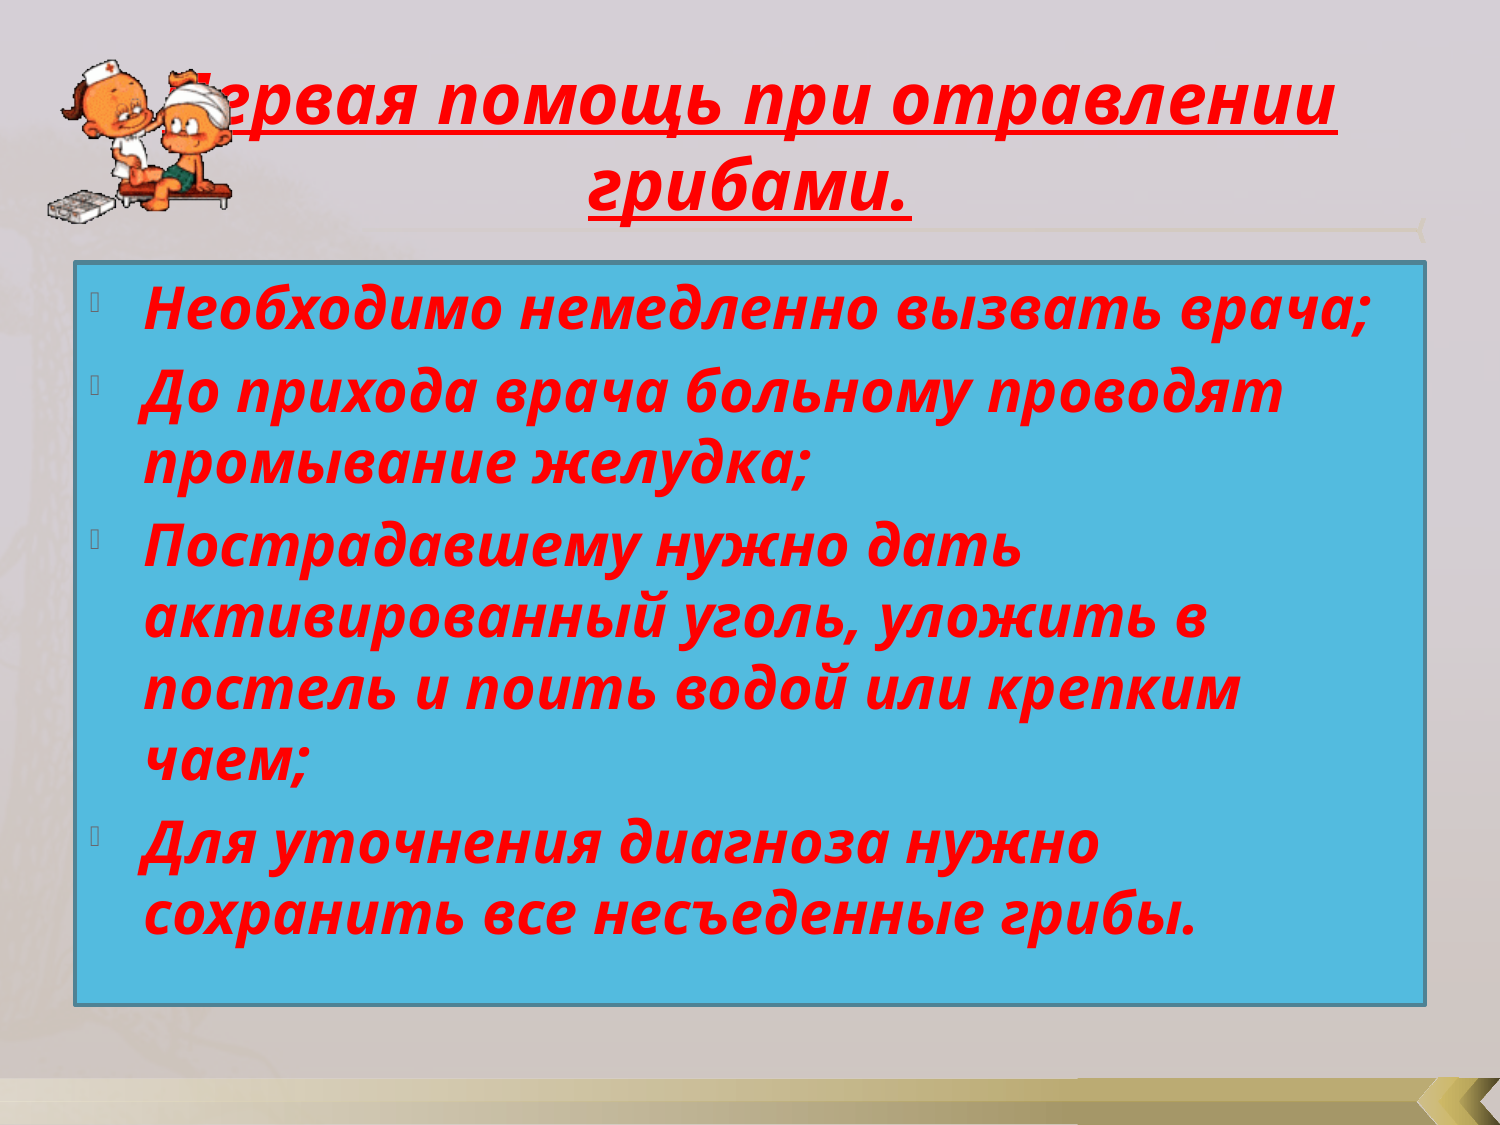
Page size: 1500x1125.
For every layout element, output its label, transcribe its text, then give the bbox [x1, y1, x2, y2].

list Необходимо немедленно вызвать врача; До прихода врача больному проводят промывание желудка; Пострадавшему нужно дать активированный уголь, уложить в постель и поить водой или крепким чаем; Для уточнения диагноза нужно сохранить все несъеденные грибы. [73, 260, 1427, 1007]
title Первая помощь при отравлении грибами. [75, 45, 1425, 233]
picture [46, 58, 251, 227]
